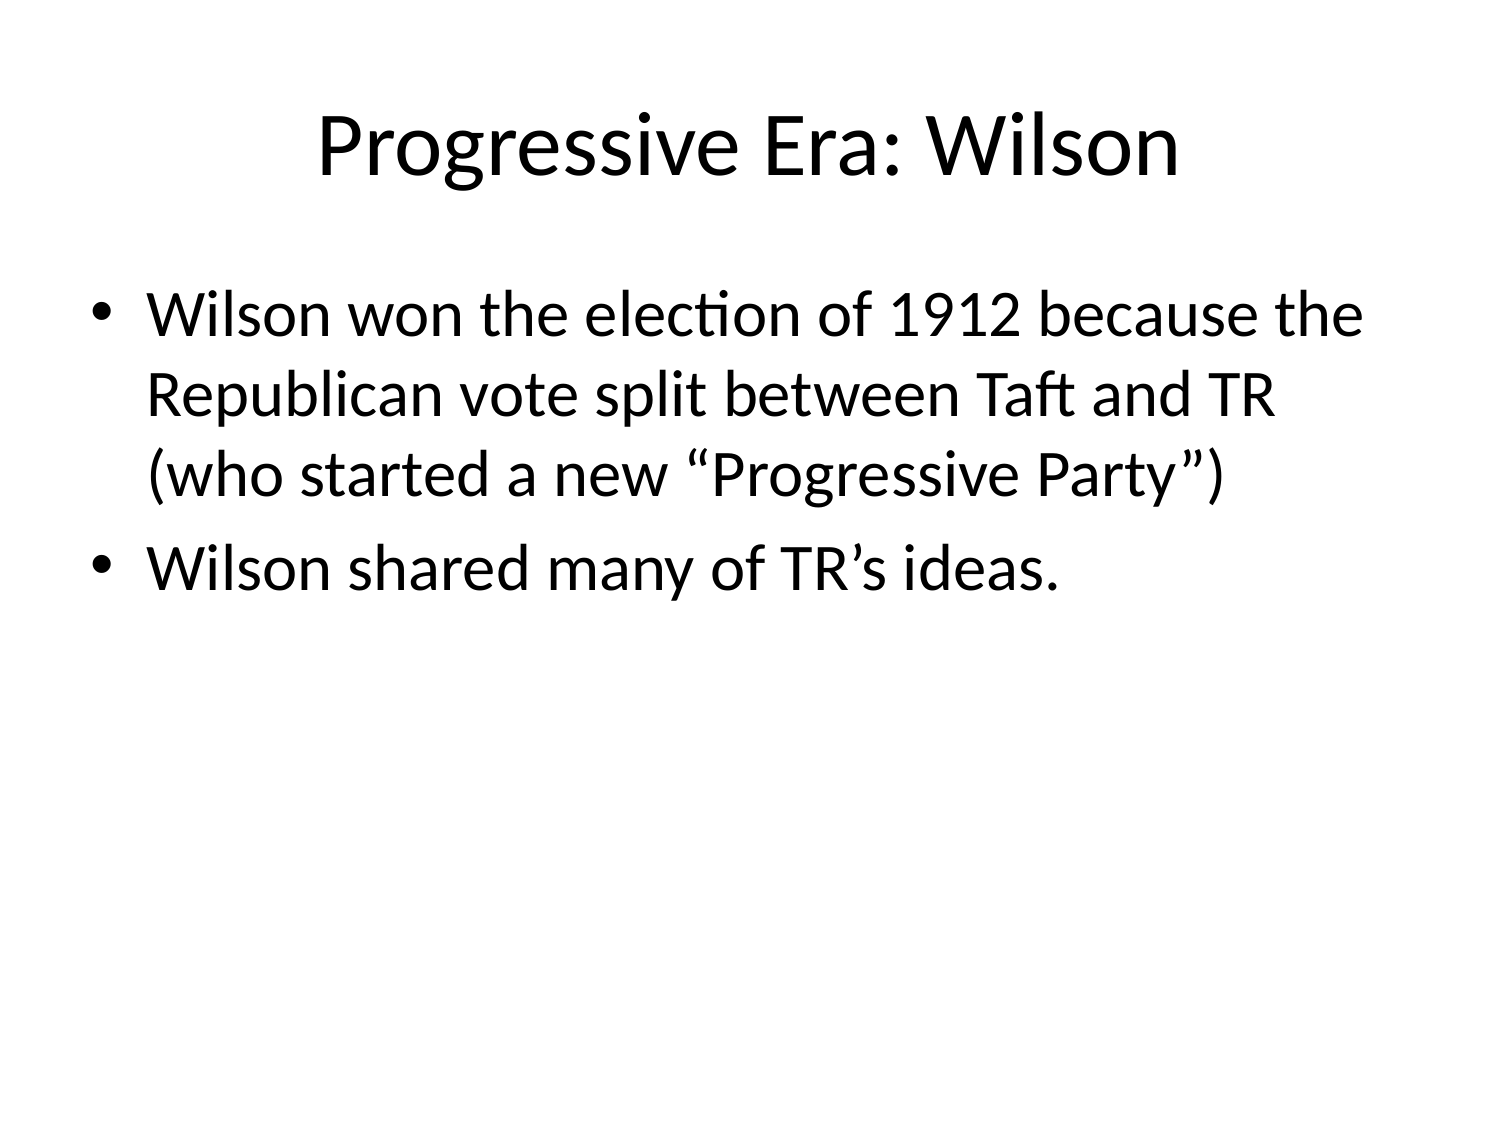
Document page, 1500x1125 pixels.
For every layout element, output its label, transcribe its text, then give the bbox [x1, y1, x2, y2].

title Progressive Era: Wilson [75, 45, 1425, 233]
list Wilson won the election of 1912 because the Republican vote split between Taft and TR (who started a new “Progressive Party”) Wilson shared many of TR’s ideas. [75, 262, 1425, 1005]
